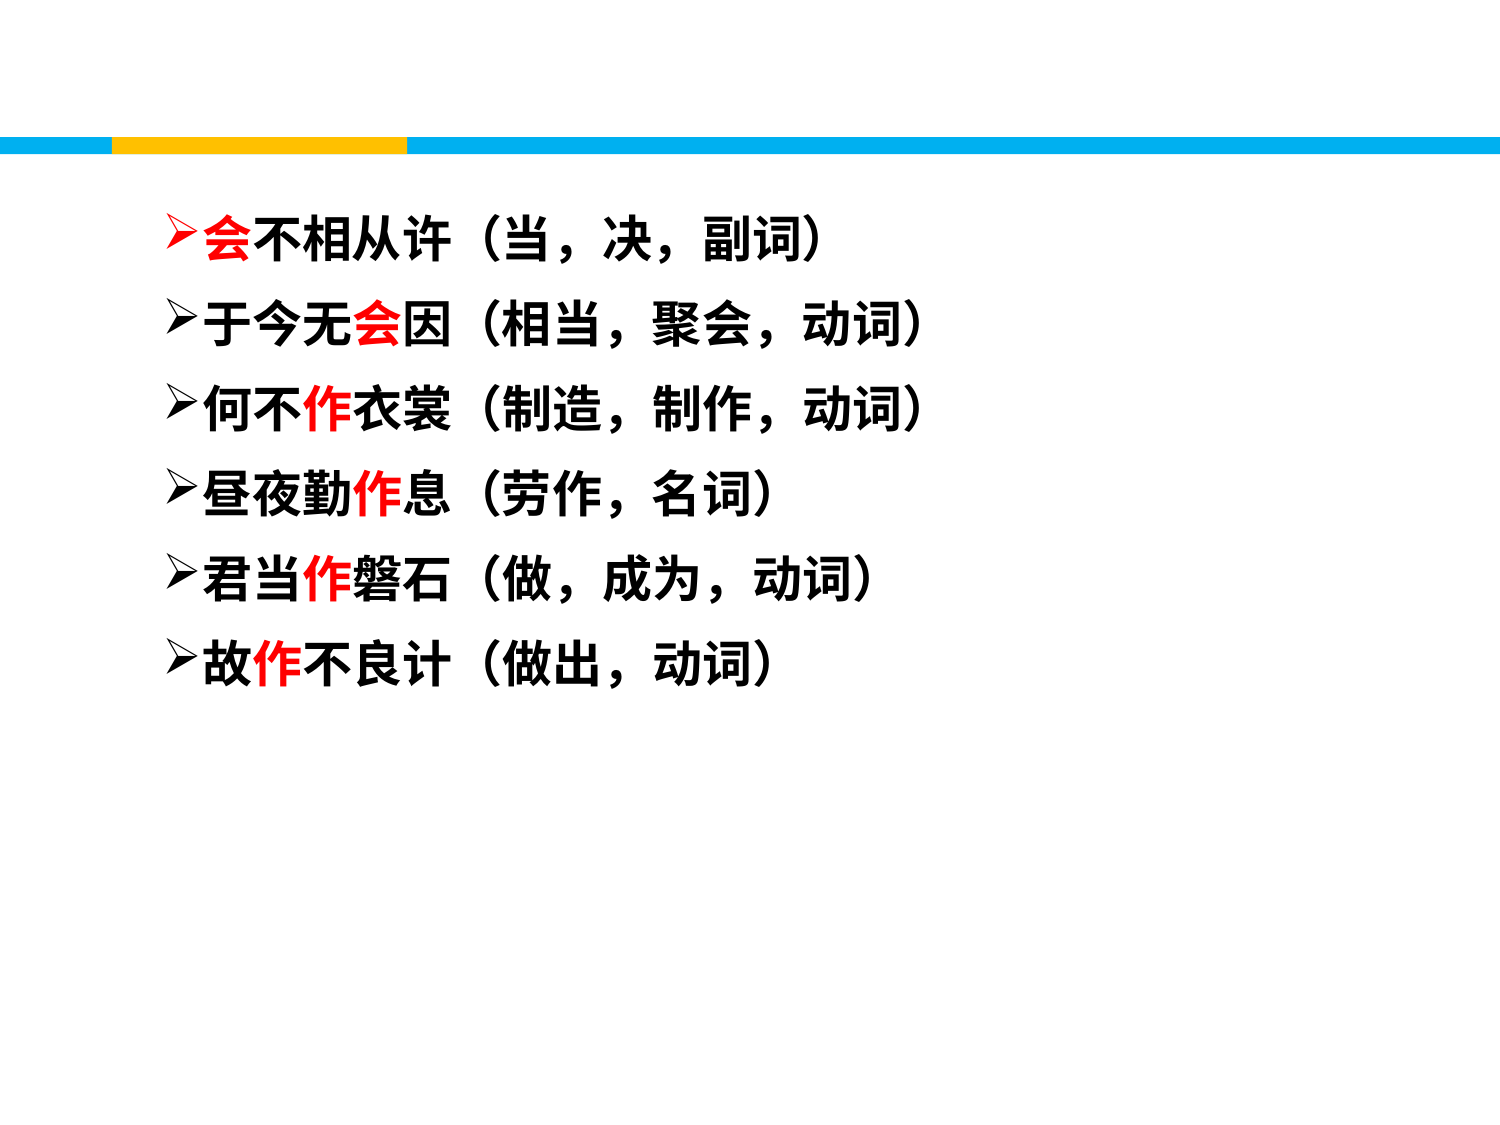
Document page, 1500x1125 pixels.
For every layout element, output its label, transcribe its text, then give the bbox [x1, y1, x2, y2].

text_box [408, 137, 1500, 155]
text_box [0, 137, 111, 155]
text_box [111, 137, 408, 155]
text_box 会不相从许（当，决，副词） 于今无会因（相当，聚会，动词） 何不作衣裳（制造，制作，动词） 昼夜勤作息（劳作，名词） 君当作磐石（做，成为，动词） 故作不良计（做出，动词） [147, 200, 1016, 700]
